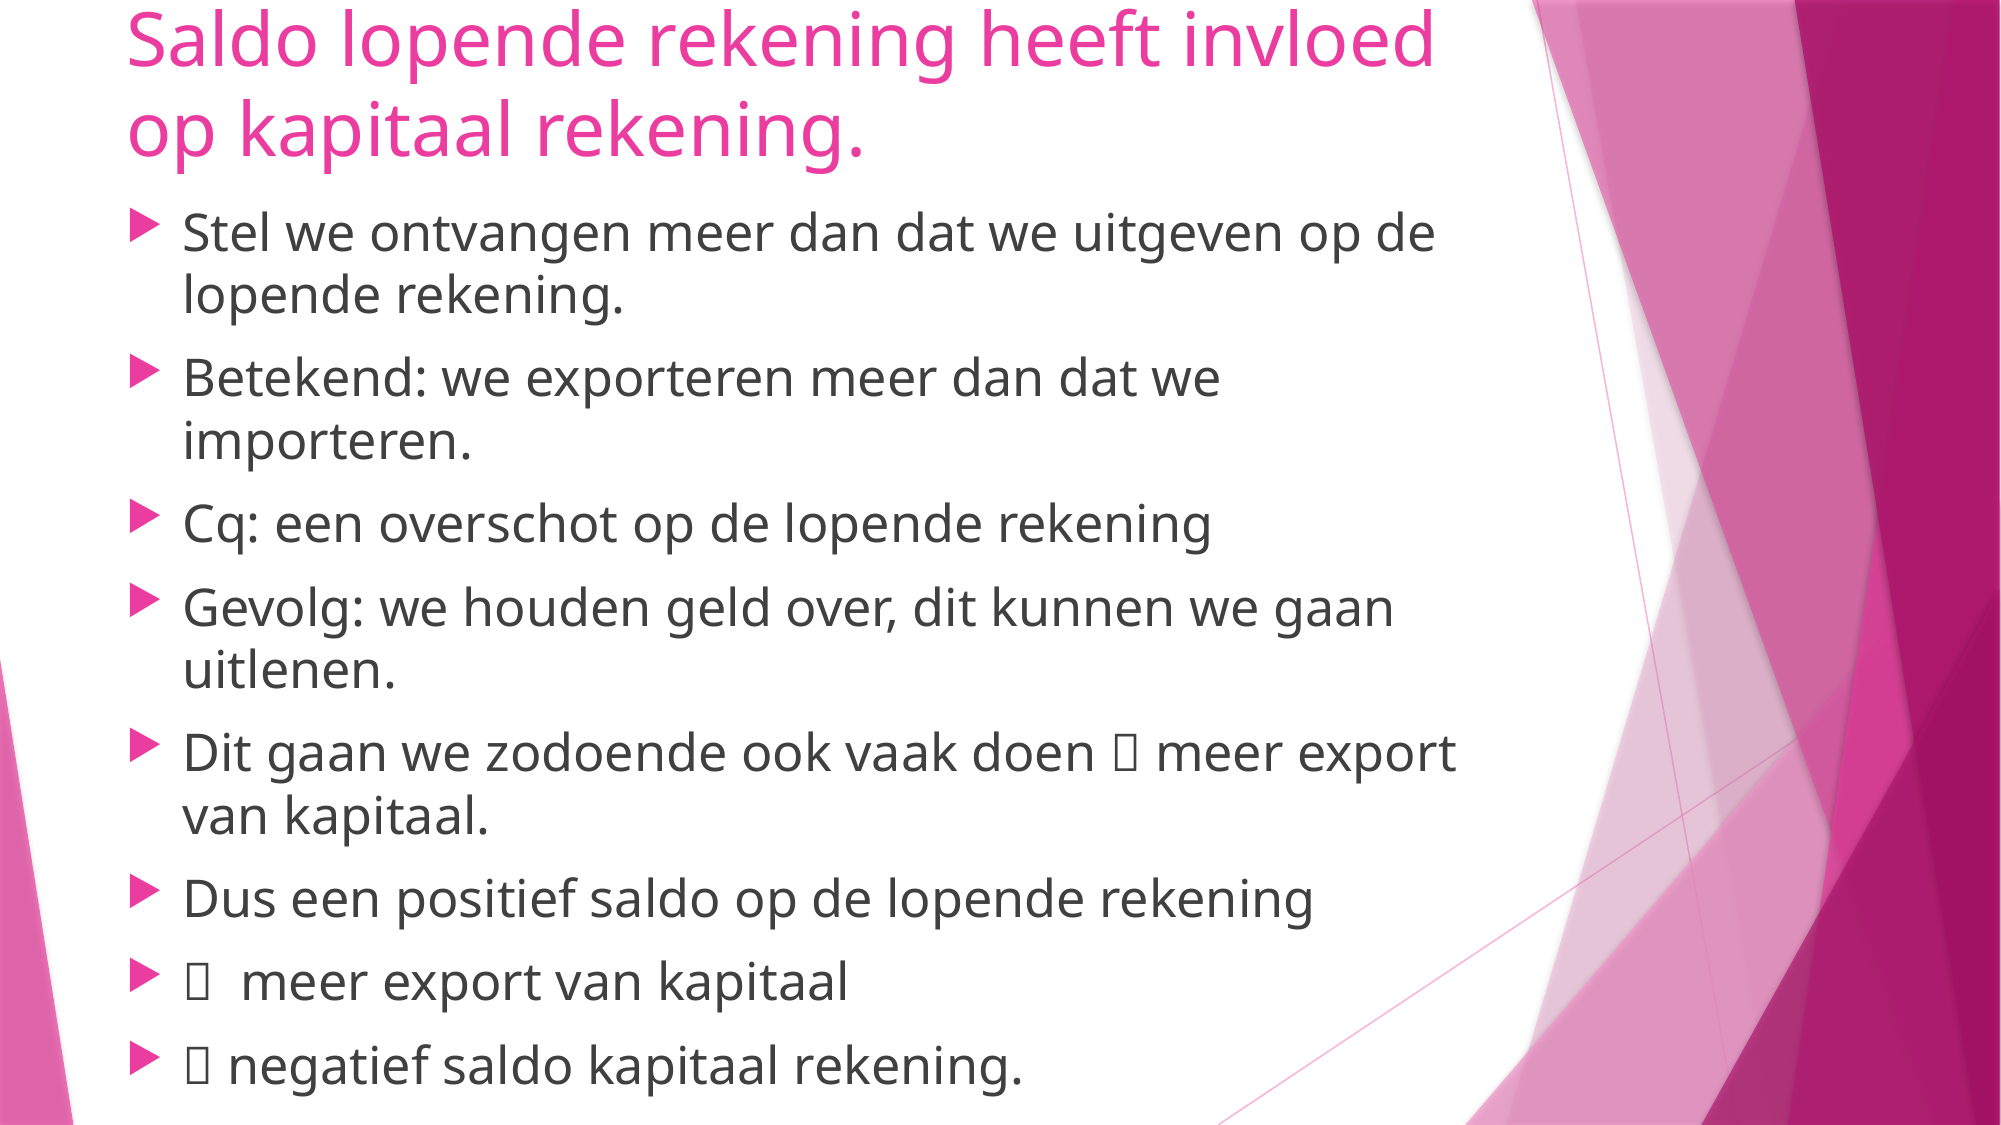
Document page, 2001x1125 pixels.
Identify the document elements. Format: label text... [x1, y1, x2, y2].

title Saldo lopende rekening heeft invloed op kapitaal rekening. [111, 0, 1522, 191]
list Stel we ontvangen meer dan dat we uitgeven op de lopende rekening. Betekend: we exporteren meer dan dat we importeren. Cq: een overschot op de lopende rekening Gevolg: we houden geld over, dit kunnen we gaan uitlenen. Dit gaan we zodoende ook vaak doen  meer export van kapitaal. Dus een positief saldo op de lopende rekening  meer export van kapitaal  negatief saldo kapitaal rekening. [111, 191, 1522, 984]
